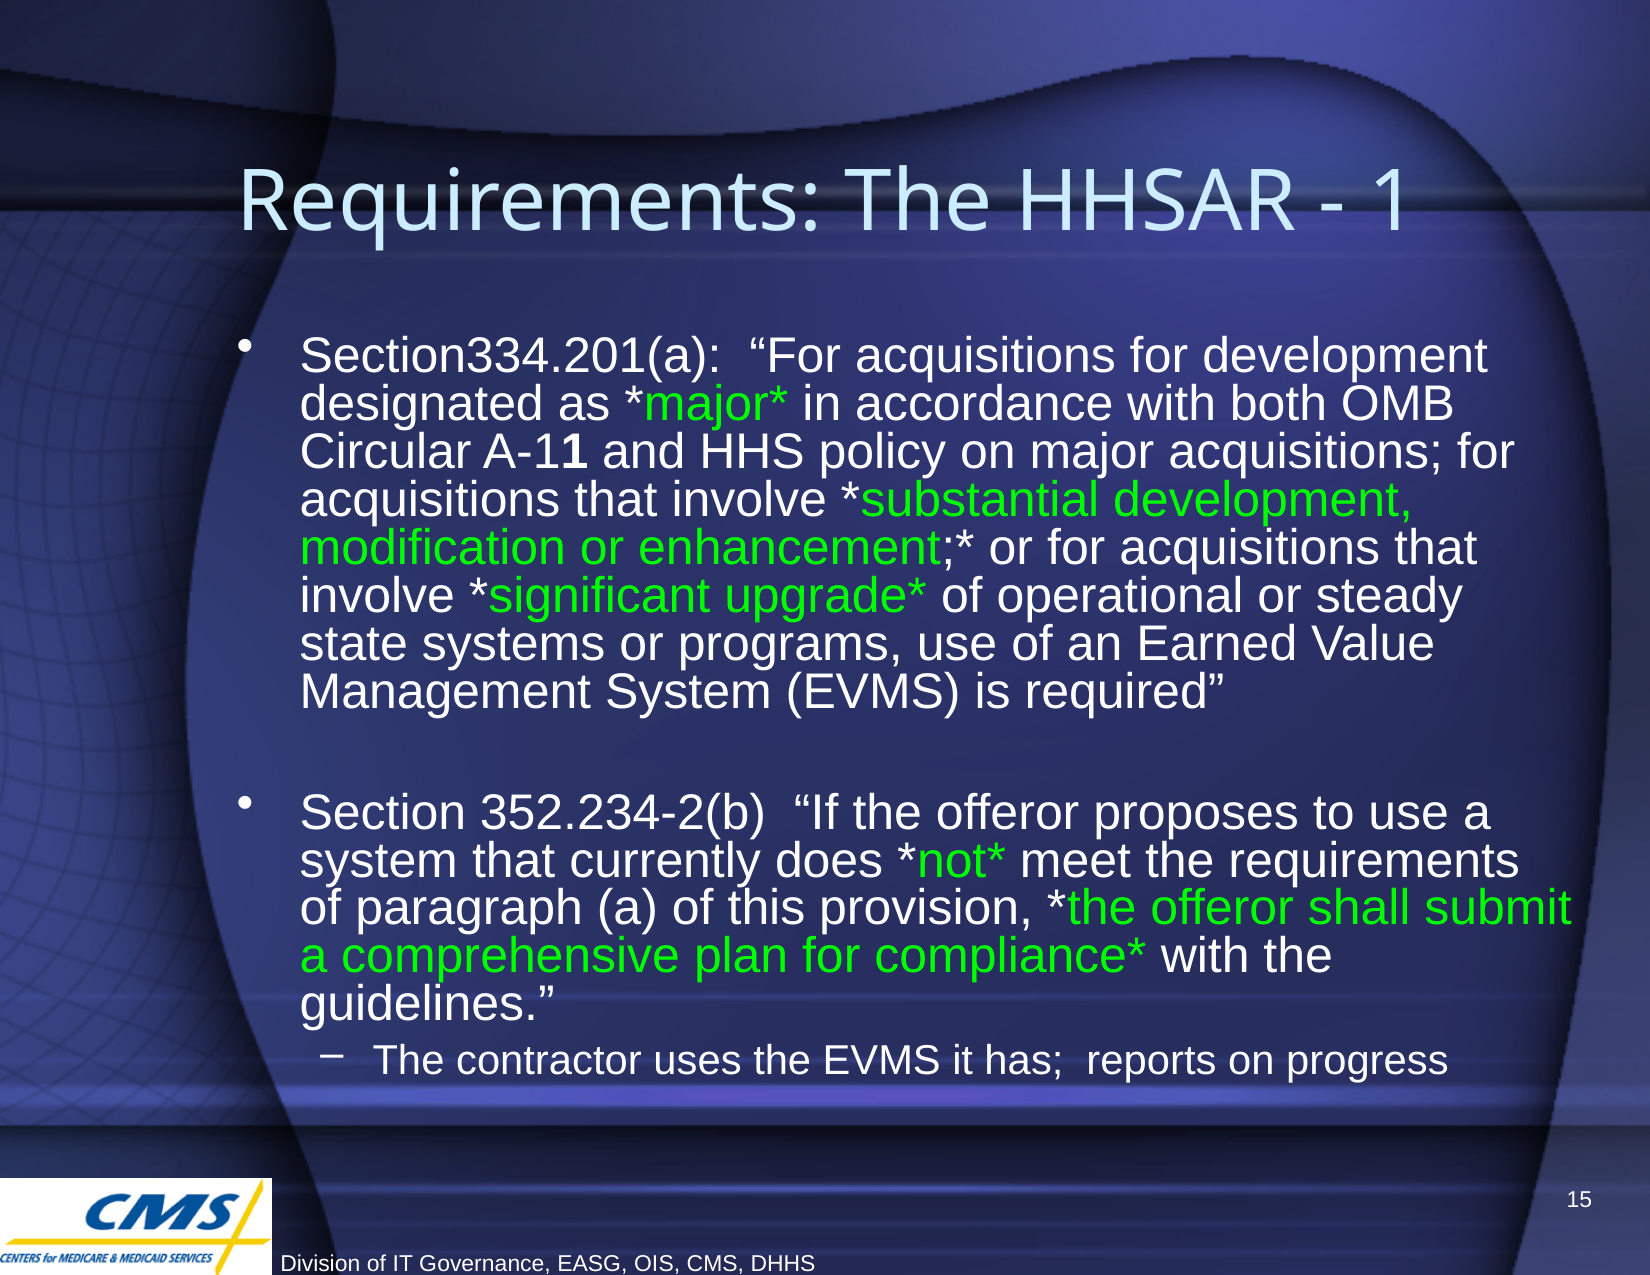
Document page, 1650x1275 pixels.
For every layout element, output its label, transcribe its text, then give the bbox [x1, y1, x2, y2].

list Section334.201(a): “For acquisitions for development designated as *major* in accordance with both OMB Circular A-11 and HHS policy on major acquisitions; for acquisitions that involve *substantial development, modification or enhancement;* or for acquisitions that involve *significant upgrade* of operational or steady state systems or programs, use of an Earned Value Management System (EVMS) is required” Section 352.234-2(b) “If the offeror proposes to use a system that currently does *not* meet the requirements of paragraph (a) of this provision, *the offeror shall submit a comprehensive plan for compliance* with the guidelines.” The contractor uses the EVMS it has; reports on progress [220, 325, 1591, 1162]
title Requirements: The HHSAR - 1 [220, 111, 1650, 282]
picture [0, 0, 1650, 1275]
slide_number 15 [1264, 1175, 1610, 1247]
